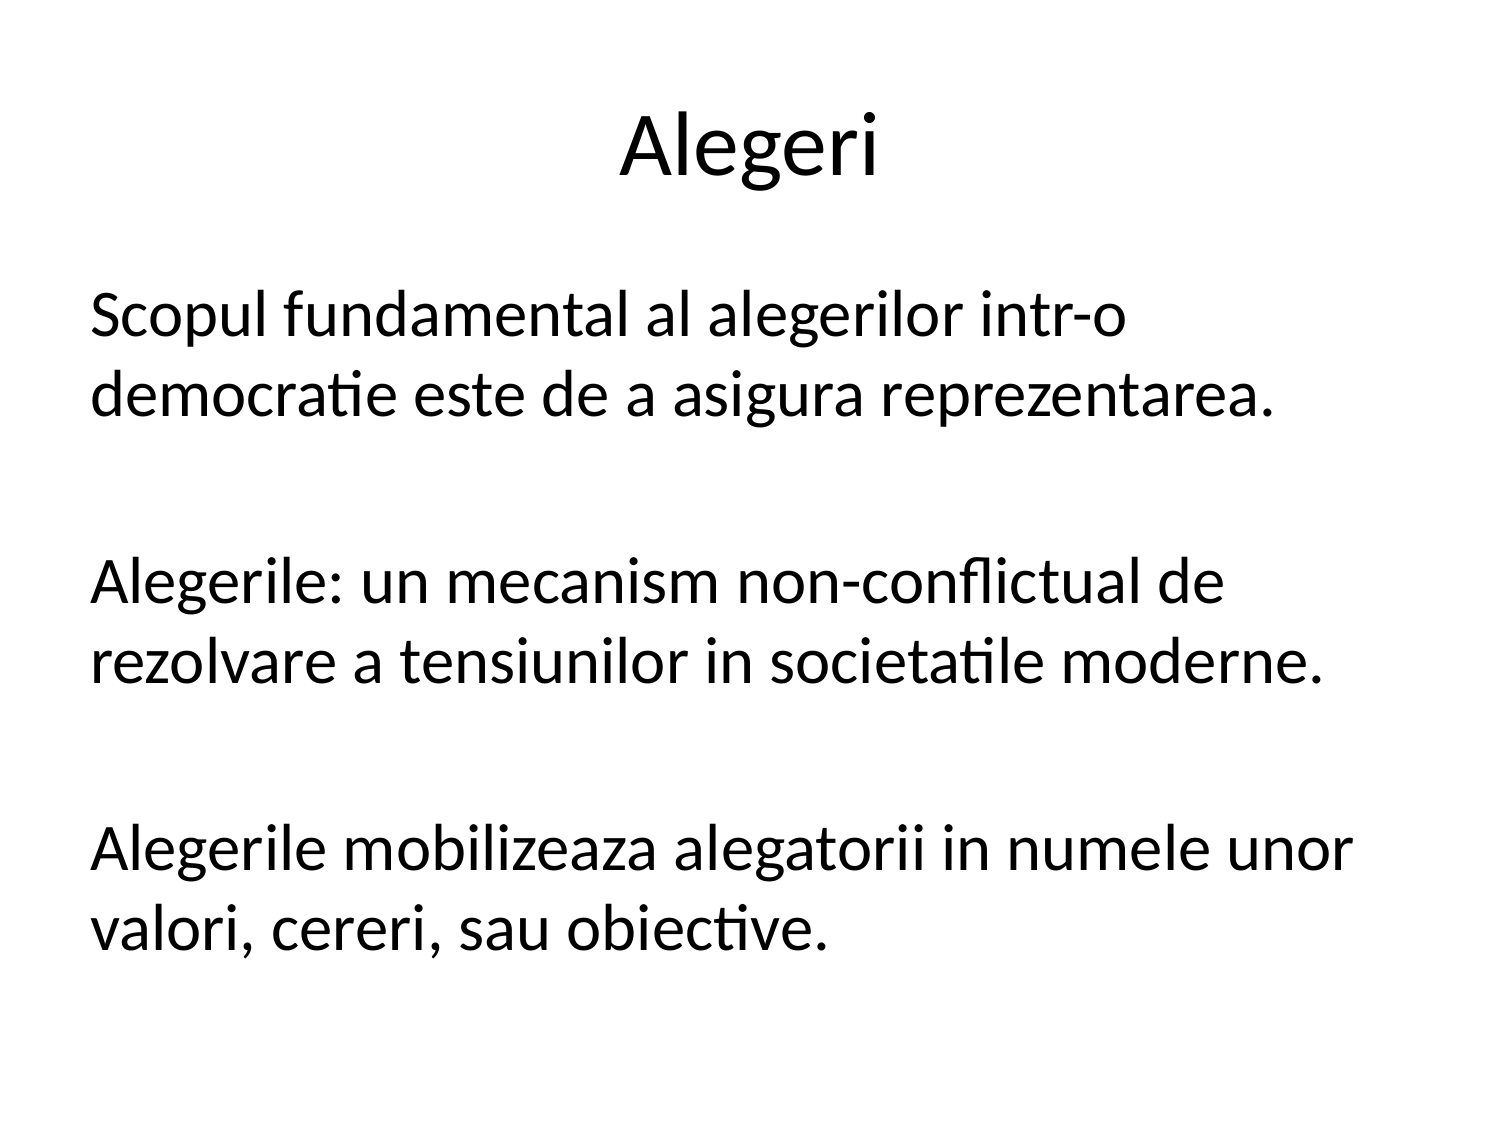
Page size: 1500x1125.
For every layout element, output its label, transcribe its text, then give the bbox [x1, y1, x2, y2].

list Scopul fundamental al alegerilor intr-o democratie este de a asigura reprezentarea. Alegerile: un mecanism non-conflictual de rezolvare a tensiunilor in societatile moderne. Alegerile mobilizeaza alegatorii in numele unor valori, cereri, sau obiective. [75, 262, 1425, 1005]
title Alegeri [75, 45, 1425, 233]
